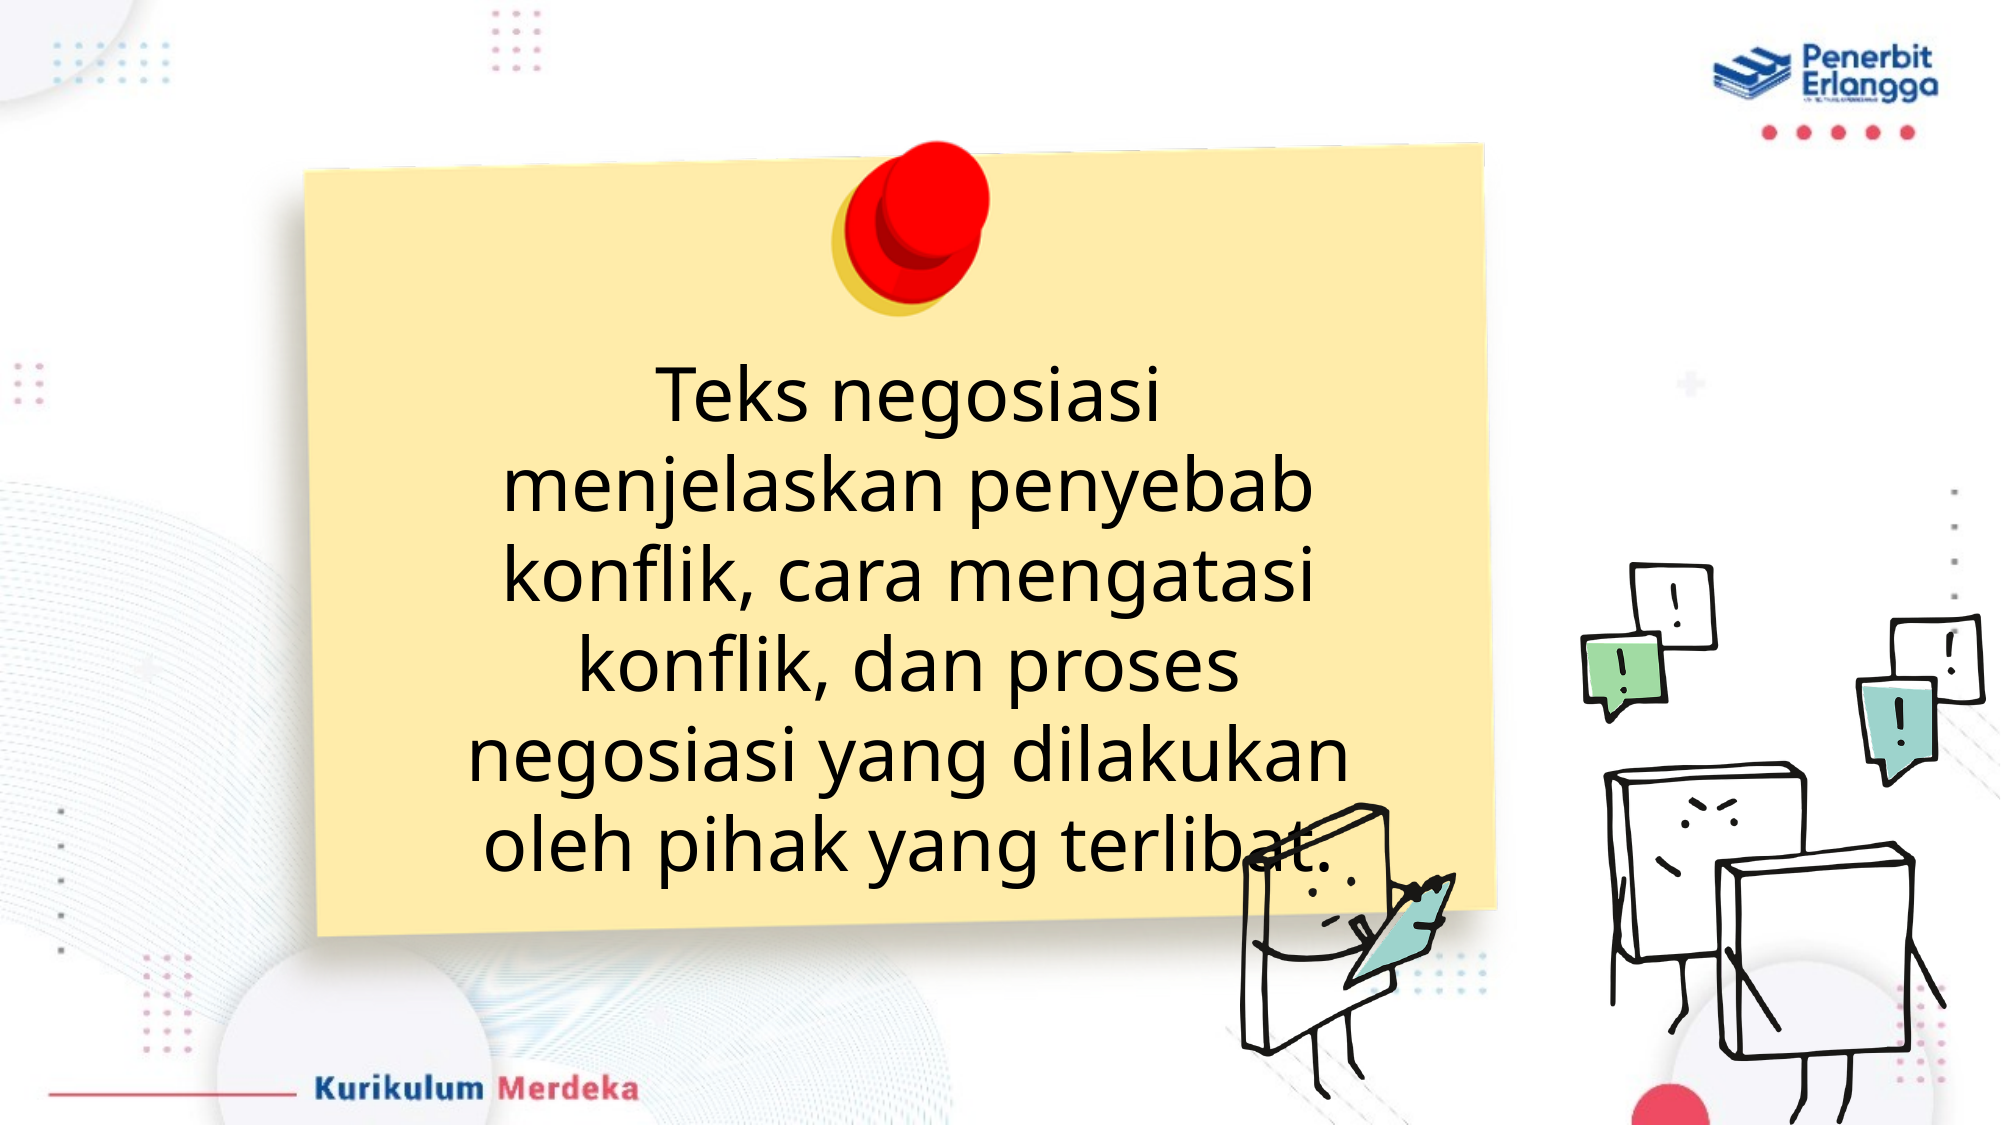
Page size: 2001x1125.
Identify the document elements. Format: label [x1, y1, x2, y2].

picture [0, 0, 2001, 1125]
list [242, 133, 1517, 1014]
